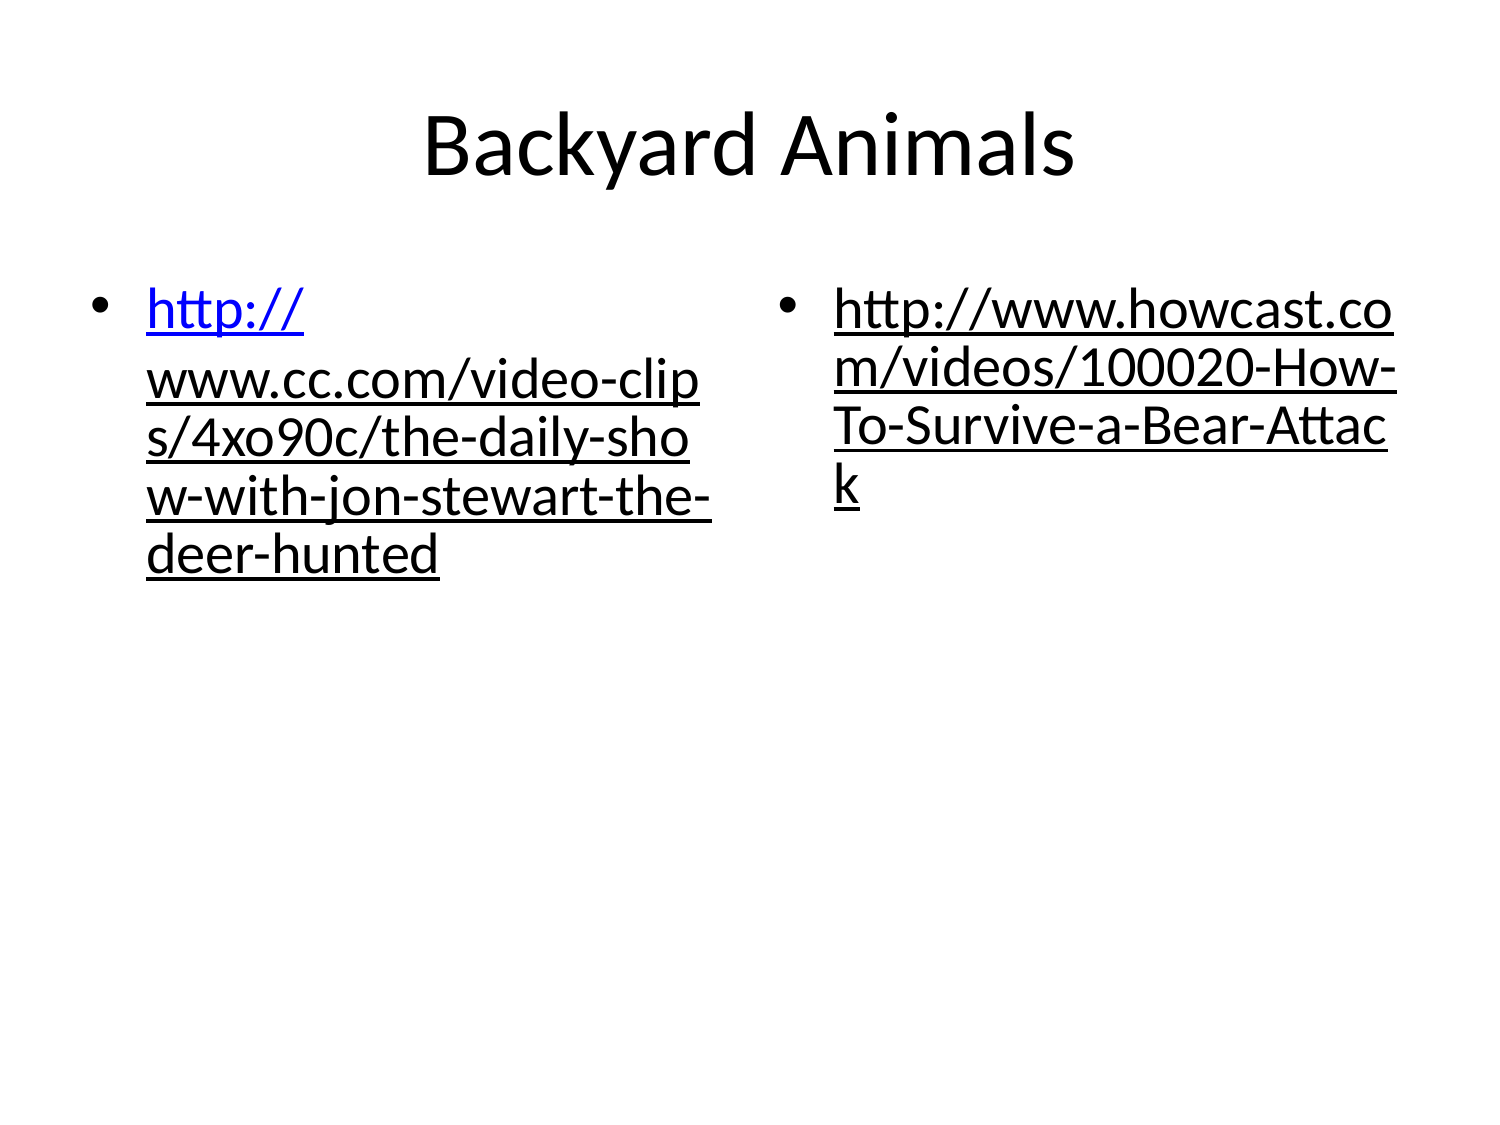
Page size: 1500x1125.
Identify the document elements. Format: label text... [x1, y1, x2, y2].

list http://www.howcast.com/videos/100020-How-To-Survive-a-Bear-Attack [762, 262, 1425, 1005]
title Backyard Animals [75, 45, 1425, 233]
list http://www.cc.com/video-clips/4xo90c/the-daily-show-with-jon-stewart-the-deer-hunted [75, 262, 738, 1005]
